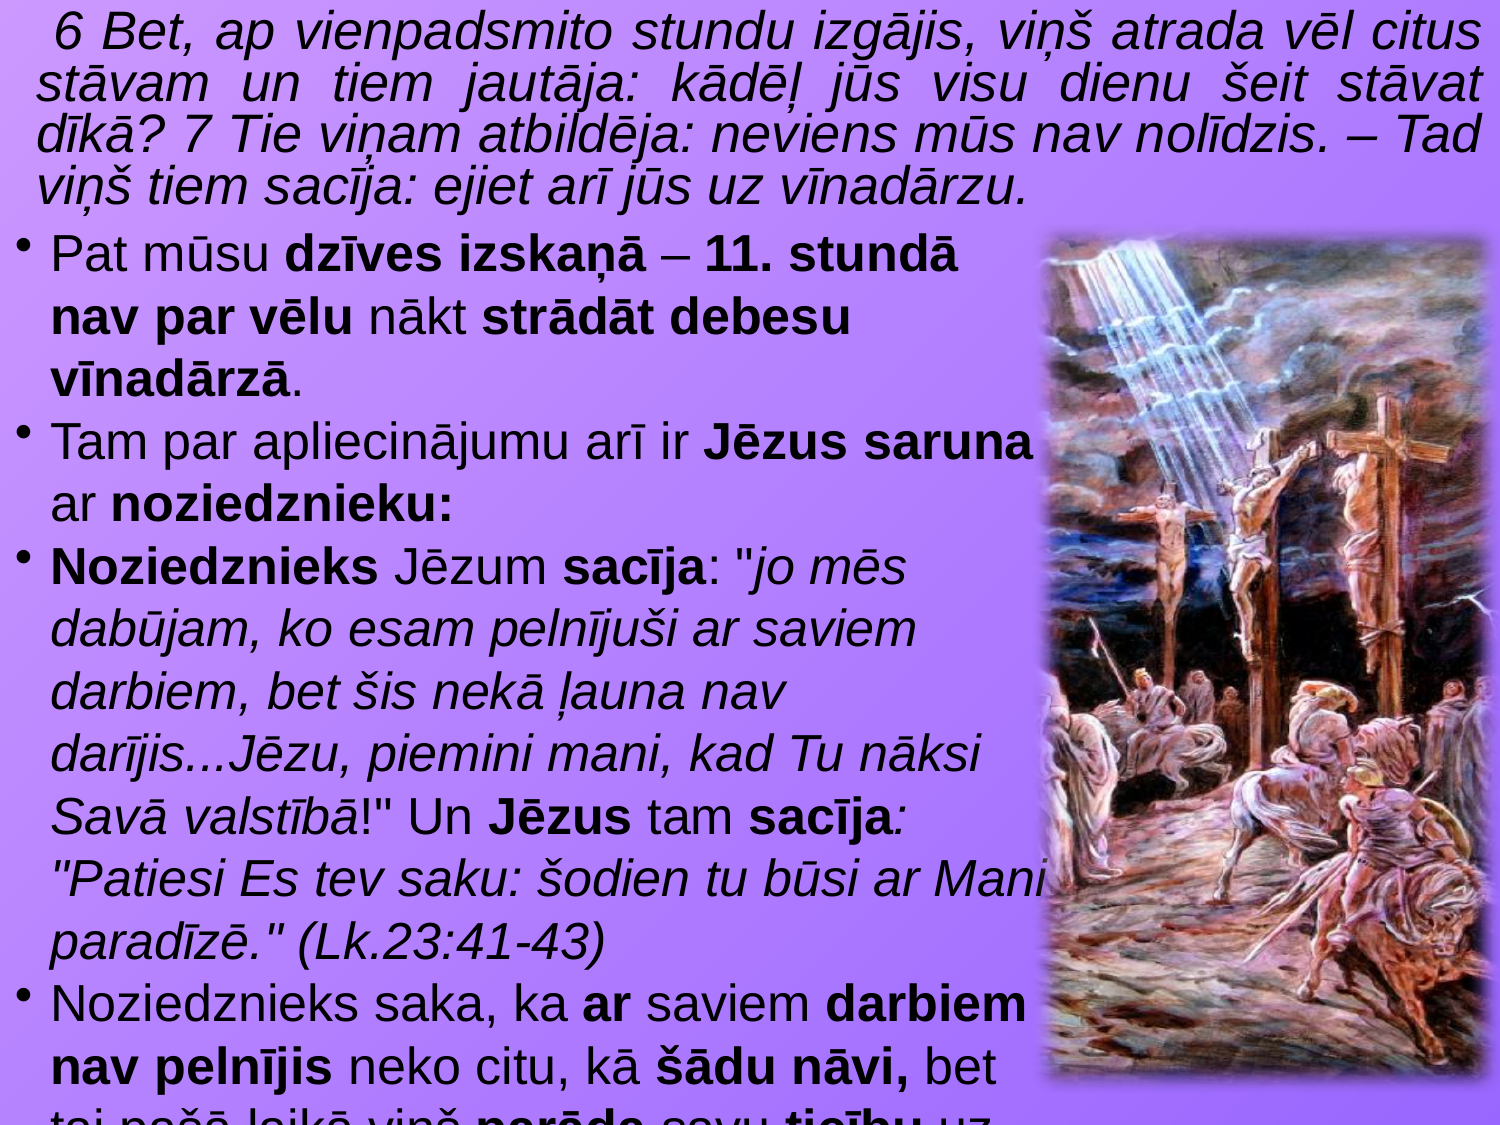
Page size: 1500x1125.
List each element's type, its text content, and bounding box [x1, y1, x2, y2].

text_box Pat mūsu dzīves izskaņā – 11. stundā nav par vēlu nākt strādāt debesu vīnadārzā. Tam par apliecinājumu arī ir Jēzus saruna ar noziedznieku: Noziedznieks Jēzum sacīja: "jo mēs dabūjam, ko esam pelnījuši ar saviem darbiem, bet šis nekā ļauna nav darījis...Jēzu, piemini mani, kad Tu nāksi Savā valstībā!" Un Jēzus tam sacīja: "Patiesi Es tev saku: šodien tu būsi ar Mani paradīzē." (Lk.23:41-43) Noziedznieks saka, ka ar saviem darbiem nav pelnījis neko citu, kā šādu nāvi, bet tai pašā laikā viņš parāda savu ticību uz Jēzu [0, 212, 1078, 1125]
list 6 Bet, ap vienpadsmito stundu izgājis, viņš atrada vēl citus stāvam un tiem jautāja: kādēļ jūs visu dienu šeit stāvat dīkā? 7 Tie viņam atbildēja: neviens mūs nav nolīdzis. – Tad viņš tiem sacīja: ejiet arī jūs uz vīnadārzu. [0, 0, 1500, 173]
picture [1030, 222, 1500, 1094]
